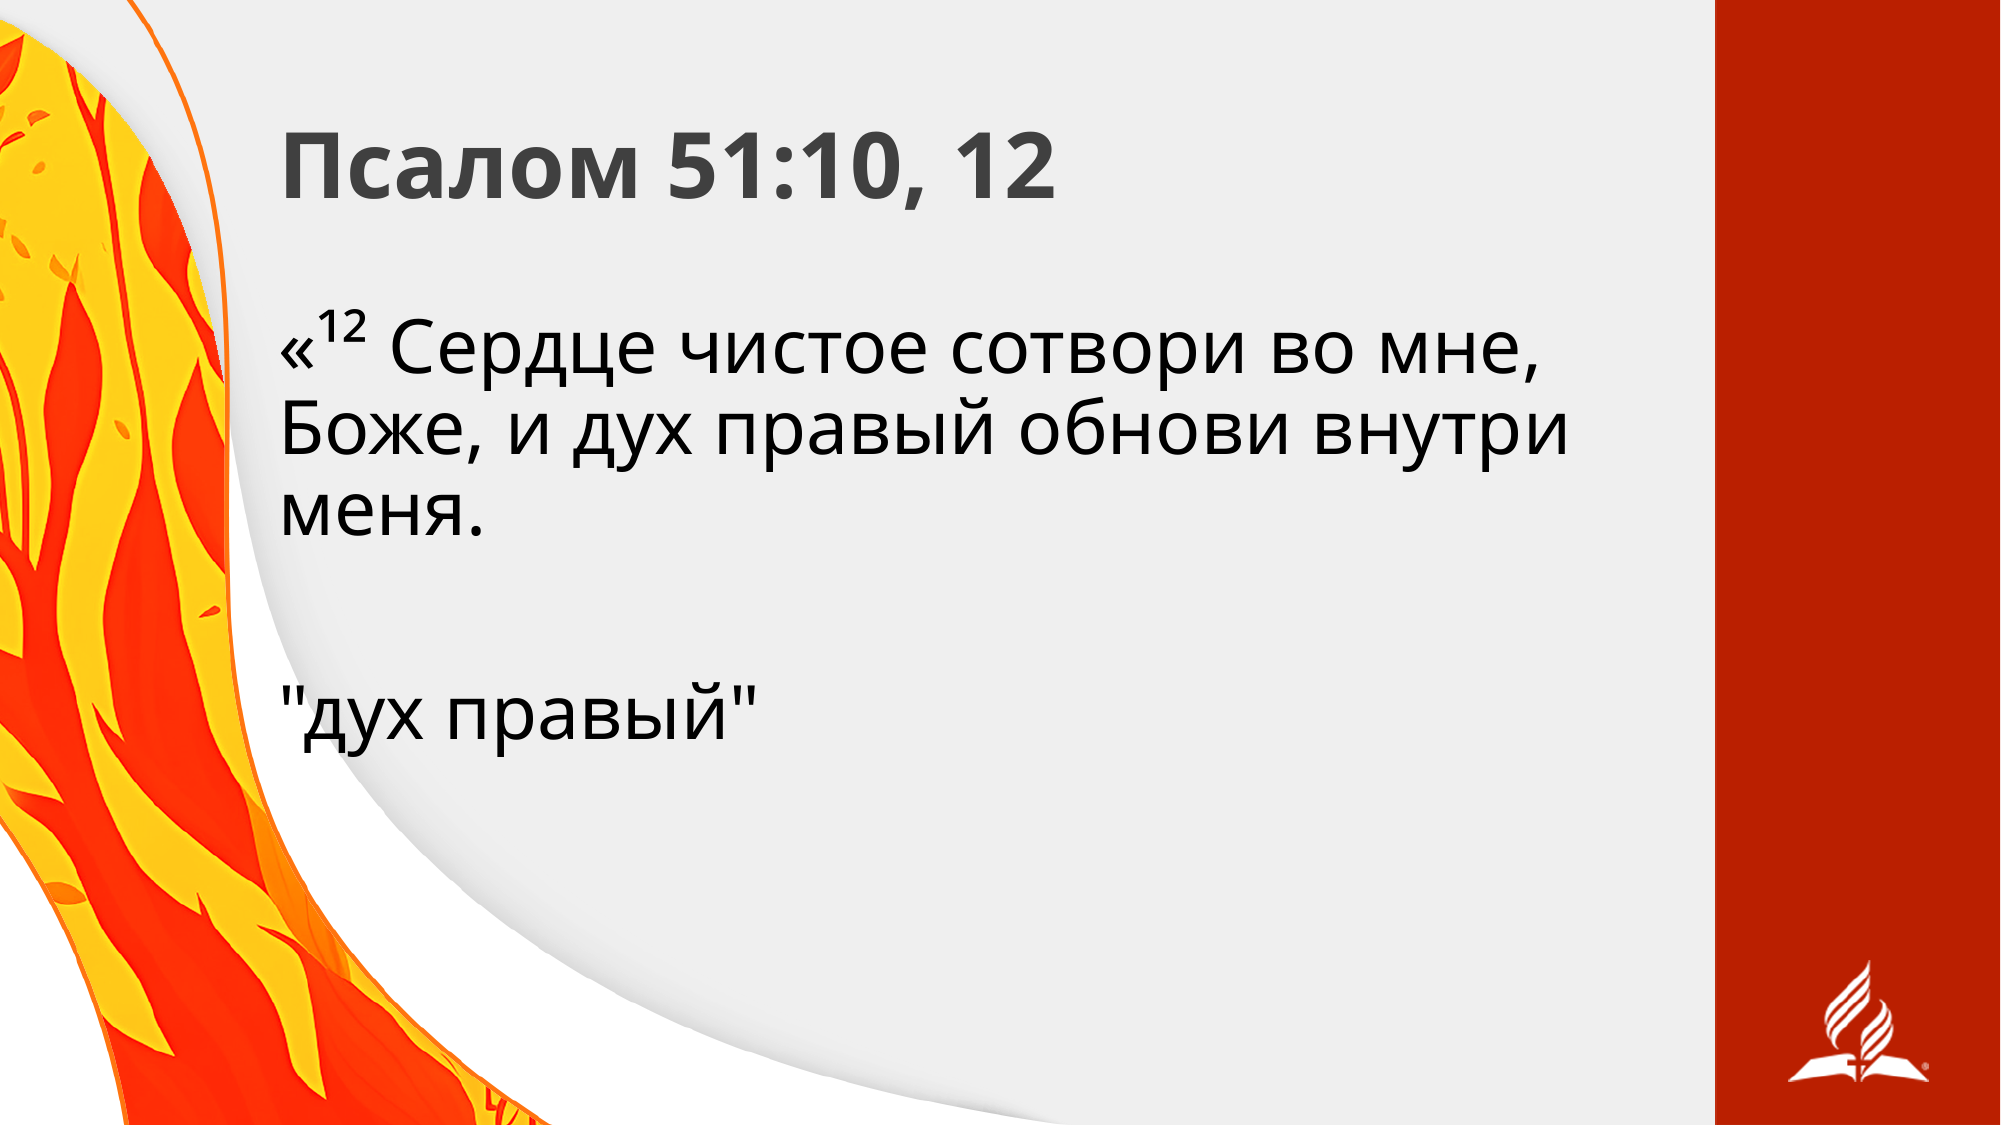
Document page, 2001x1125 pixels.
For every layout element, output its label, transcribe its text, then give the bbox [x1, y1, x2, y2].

title Псалом 51:10, 12 [263, 59, 1659, 278]
list «¹² Сердце чистое сотвори во мне, Боже, и дух правый обнови внутри меня. "дух правый" [263, 301, 1659, 1016]
picture [0, 0, 2001, 1125]
